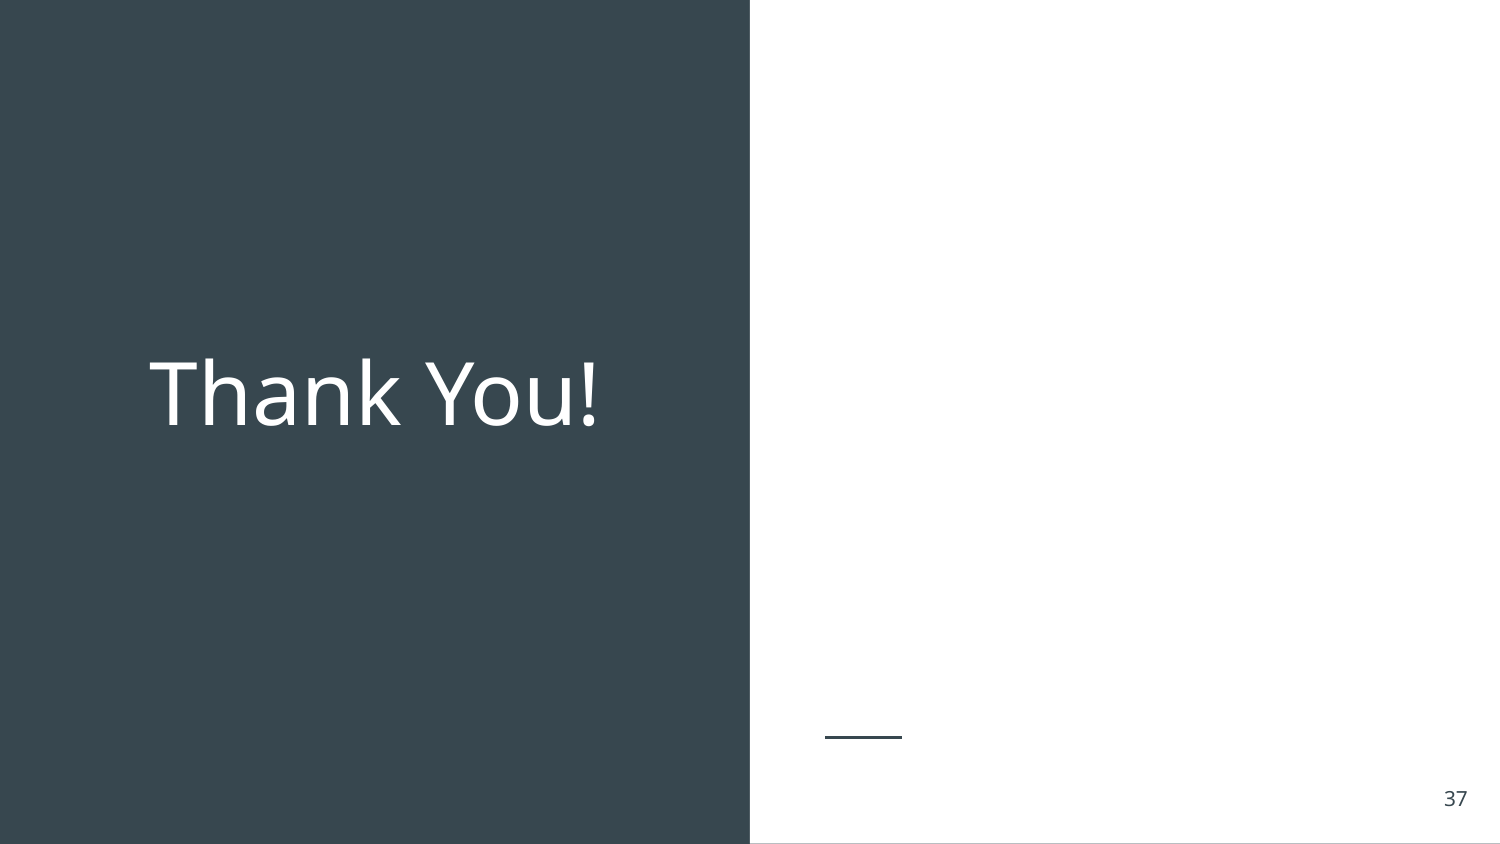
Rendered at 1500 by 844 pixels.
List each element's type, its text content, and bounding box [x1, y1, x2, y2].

title Thank You! [43, 177, 708, 458]
slide_number ‹#› [1392, 767, 1483, 833]
